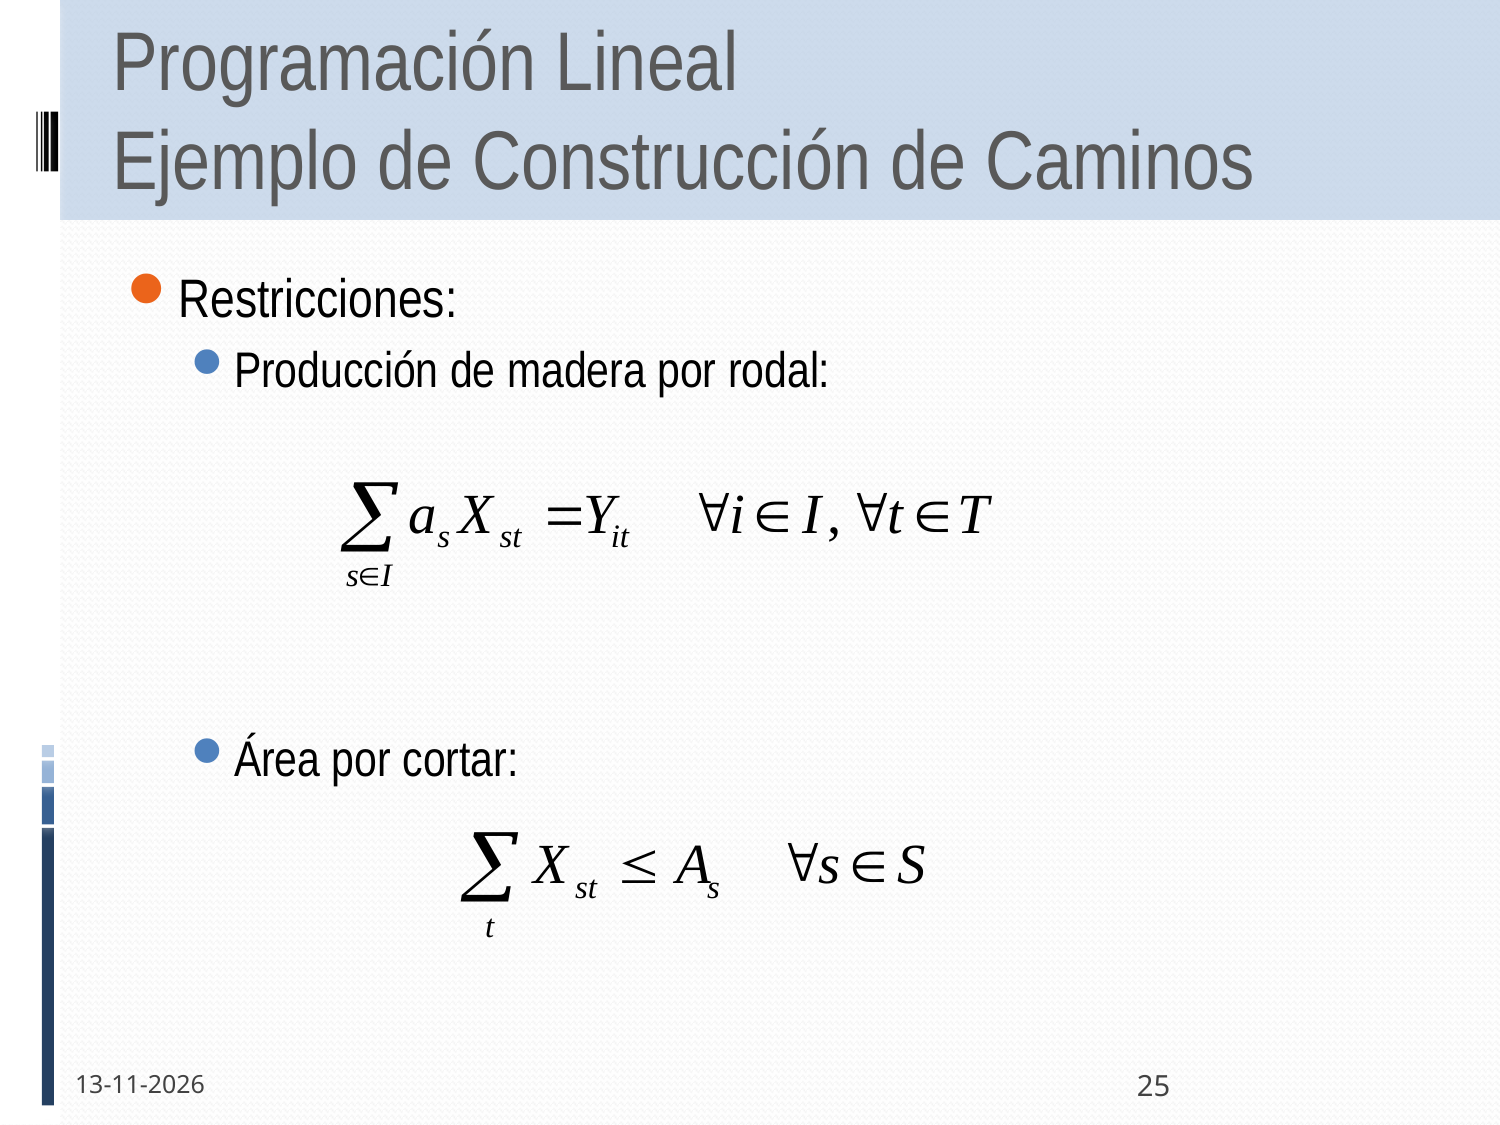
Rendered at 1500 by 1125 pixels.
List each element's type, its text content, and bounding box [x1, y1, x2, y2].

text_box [331, 471, 1006, 600]
table_cell 0.25 [446, 824, 946, 963]
title Programación Lineal Ejemplo de Construcción de Caminos [111, 18, 1436, 207]
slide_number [75, 1042, 243, 1103]
list Restricciones: Producción de madera por rodal: Área por cortar: [111, 255, 1436, 1038]
slide_number 25 [1045, 1046, 1171, 1107]
table_cell 0.25 [325, 473, 1011, 611]
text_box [452, 822, 942, 951]
